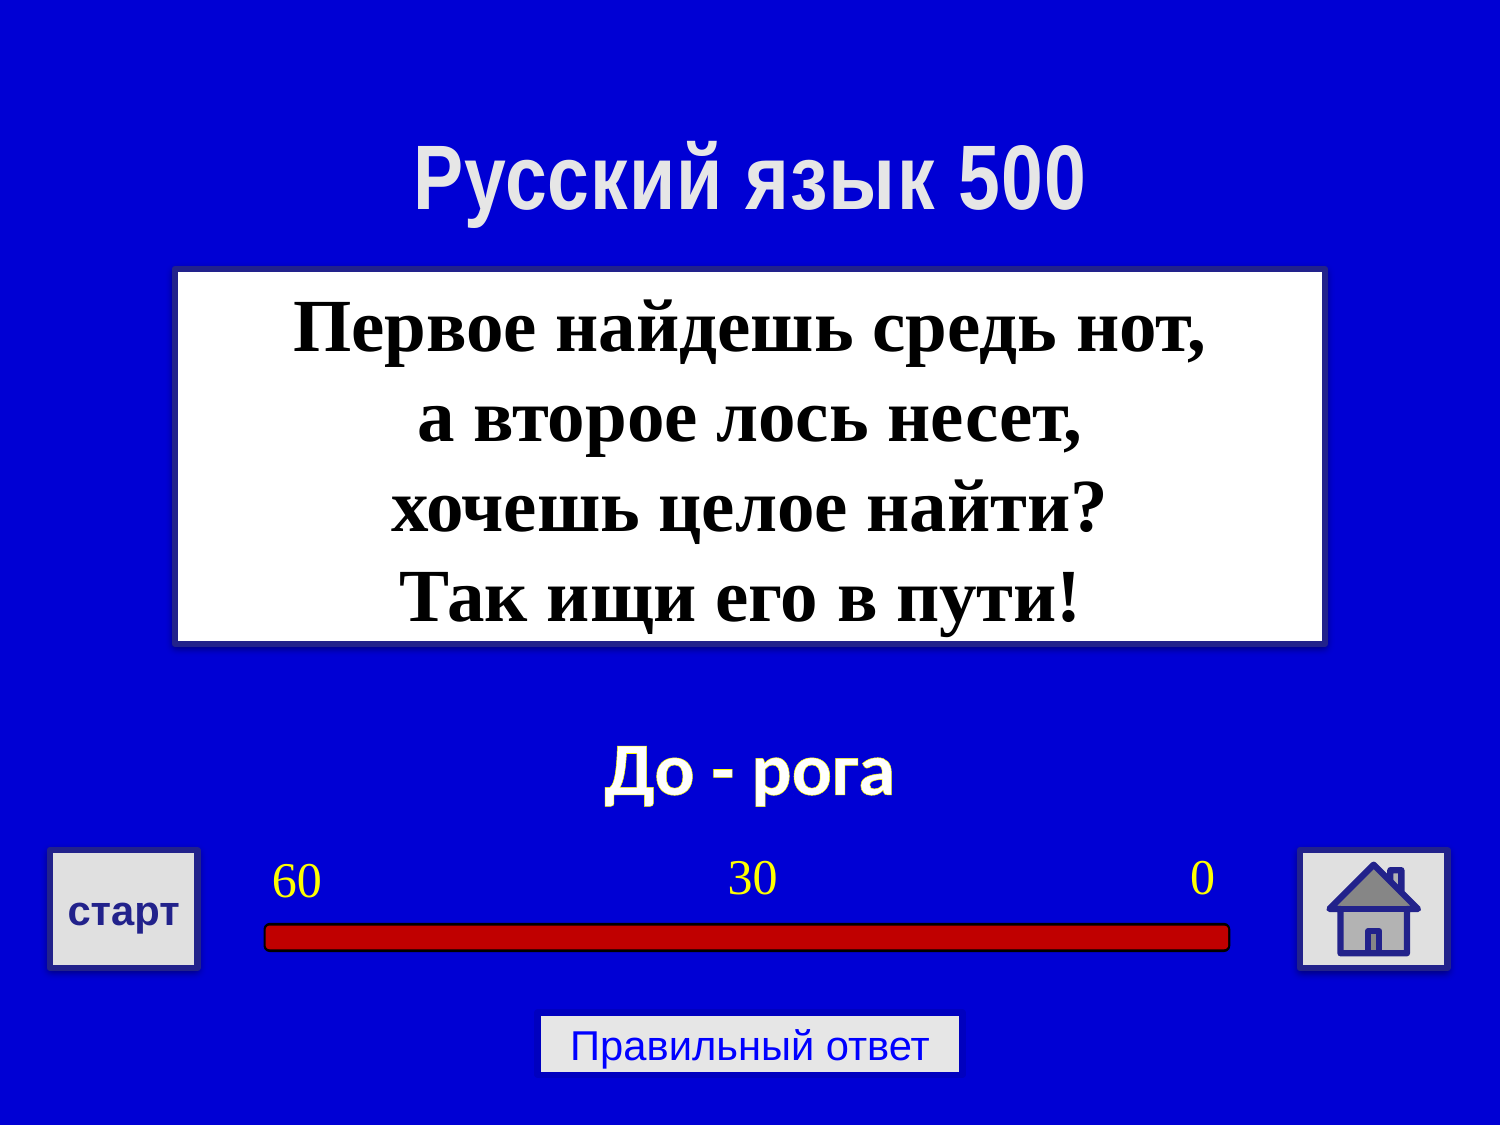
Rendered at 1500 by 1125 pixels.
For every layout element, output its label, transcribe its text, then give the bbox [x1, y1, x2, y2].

text_box До - рога [0, 712, 1500, 818]
text_box 30 [712, 837, 793, 913]
text_box 0 [1175, 837, 1231, 913]
text_box [1297, 847, 1451, 971]
text_box [263, 923, 1231, 952]
text_box старт [47, 847, 201, 971]
text_box Русский язык 500 [374, 120, 1125, 225]
text_box Первое найдешь средь нот, а второе лось несет, хочешь целое найти? Так ищи его в пути! [172, 266, 1328, 647]
text_box Правильный ответ [535, 1010, 965, 1077]
text_box 60 [257, 840, 337, 915]
